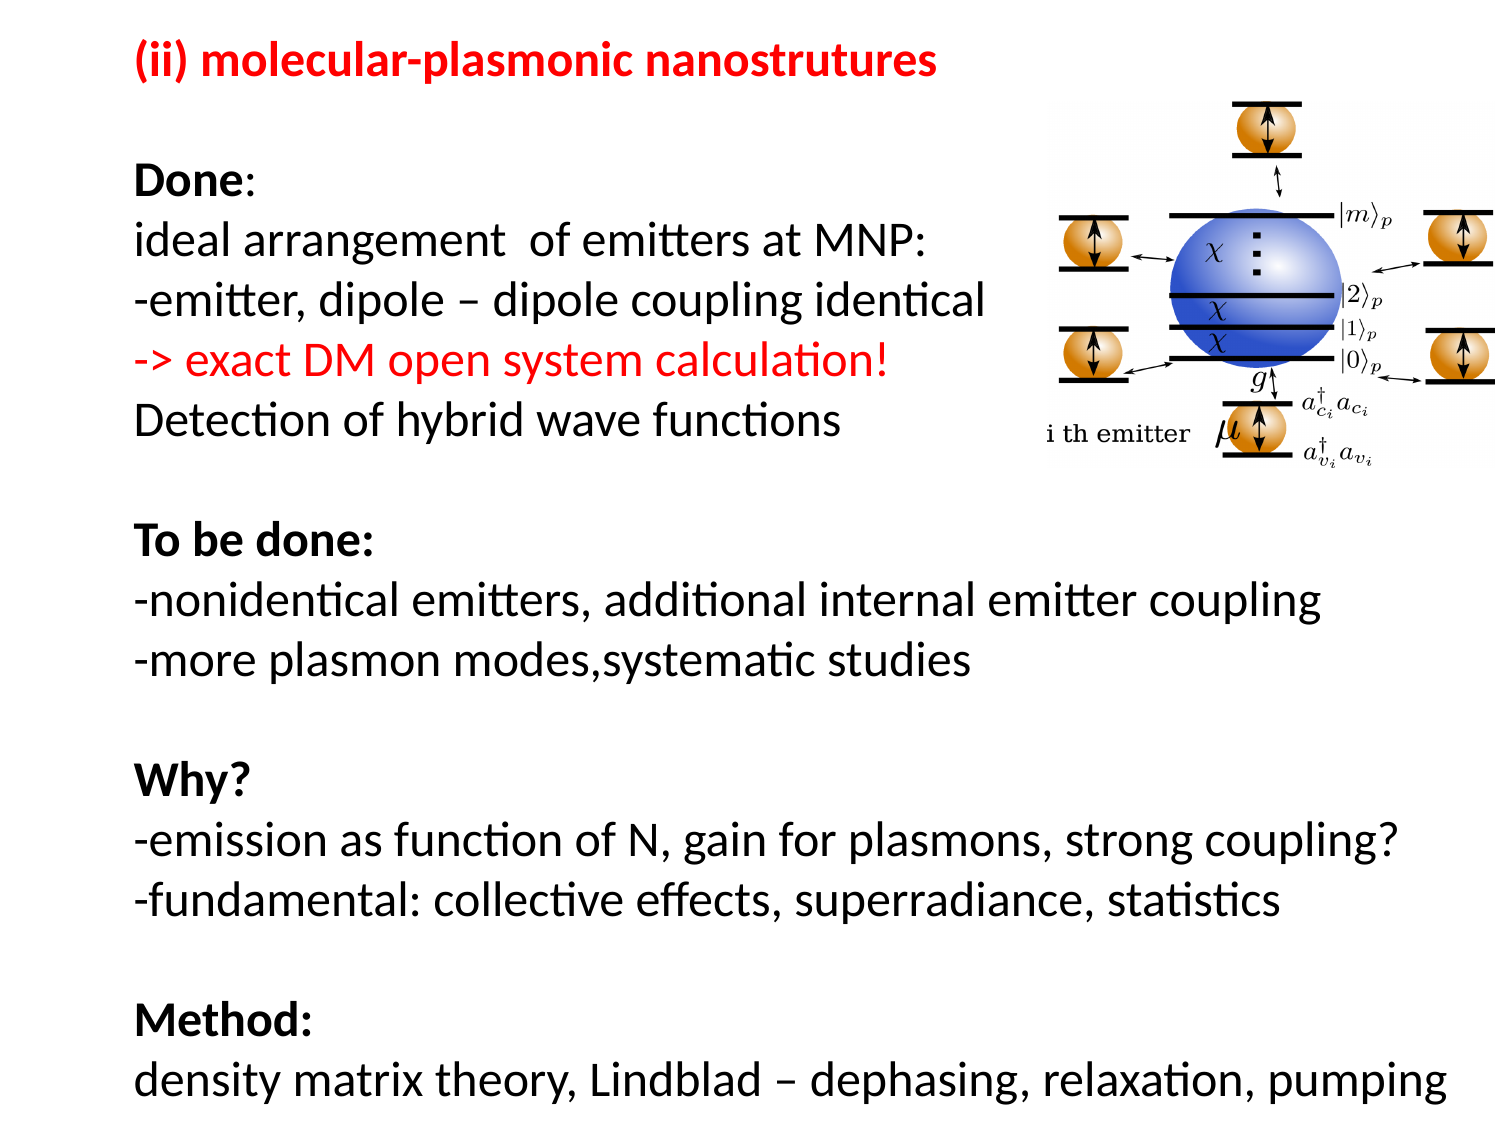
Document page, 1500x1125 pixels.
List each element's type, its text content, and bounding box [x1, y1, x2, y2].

picture [1046, 101, 1495, 469]
text_box (ii) molecular-plasmonic nanostrutures Done: ideal arrangement of emitters at MNP: -emitter, dipole – dipole coupling identical -> exact DM open system calculation! Detection of hybrid wave functions To be done: -nonidentical emitters, additional internal emitter coupling -more plasmon modes,systematic studies Why? -emission as function of N, gain for plasmons, strong coupling? -fundamental: collective effects, superradiance, statistics Method: density matrix theory, Lindblad – dephasing, relaxation, pumping [118, 19, 1463, 1125]
